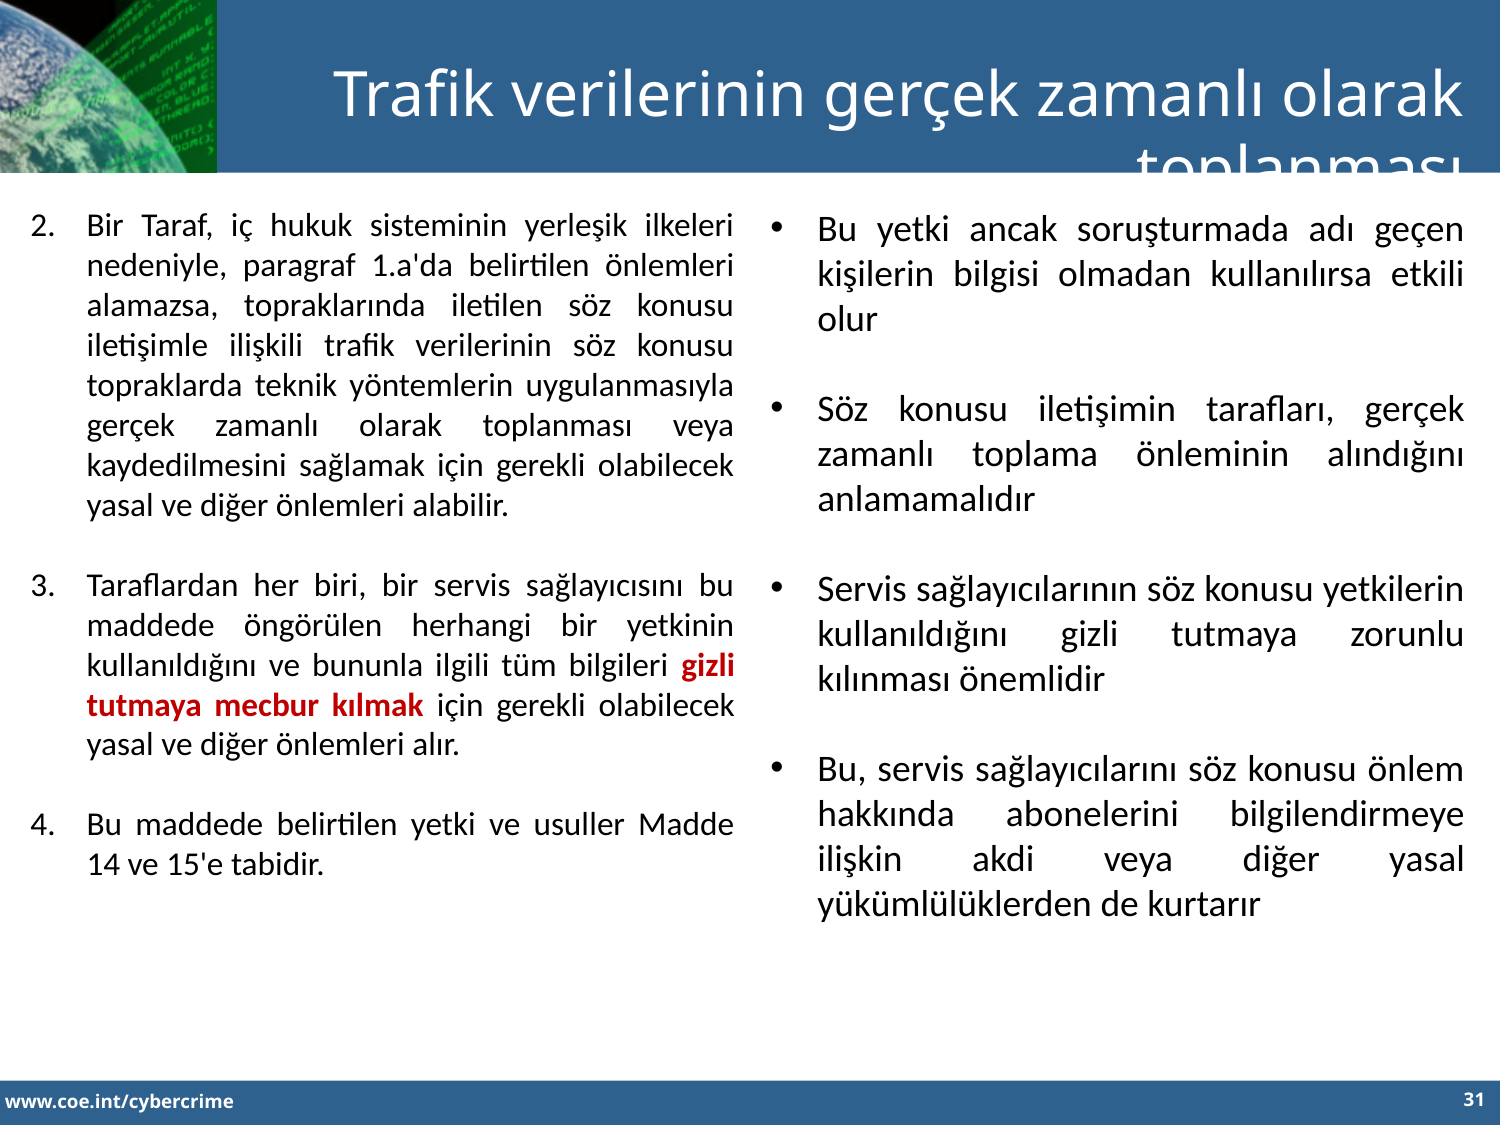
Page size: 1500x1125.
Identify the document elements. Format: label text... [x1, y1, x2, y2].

text_box Bir Taraf, iç hukuk sisteminin yerleşik ilkeleri nedeniyle, paragraf 1.a'da belirtilen önlemleri alamazsa, topraklarında iletilen söz konusu iletişimle ilişkili trafik verilerinin söz konusu topraklarda teknik yöntemlerin uygulanmasıyla gerçek zamanlı olarak toplanması veya kaydedilmesini sağlamak için gerekli olabilecek yasal ve diğer önlemleri alabilir. Taraflardan her biri, bir servis sağlayıcısını bu maddede öngörülen herhangi bir yetkinin kullanıldığını ve bununla ilgili tüm bilgileri gizli tutmaya mecbur kılmak için gerekli olabilecek yasal ve diğer önlemleri alır. Bu maddede belirtilen yetki ve usuller Madde 14 ve 15'e tabidir. [15, 196, 750, 890]
text_box Trafik verilerinin gerçek zamanlı olarak toplanması [227, 46, 1480, 212]
picture [0, 0, 217, 173]
text_box Bu yetki ancak soruşturmada adı geçen kişilerin bilgisi olmadan kullanılırsa etkili olur Söz konusu iletişimin tarafları, gerçek zamanlı toplama önleminin alındığını anlamamalıdır Servis sağlayıcılarının söz konusu yetkilerin kullanıldığını gizli tutmaya zorunlu kılınması önemlidir Bu, servis sağlayıcılarını söz konusu önlem hakkında abonelerini bilgilendirmeye ilişkin akdi veya diğer yasal yükümlülüklerden de kurtarır [755, 196, 1480, 931]
